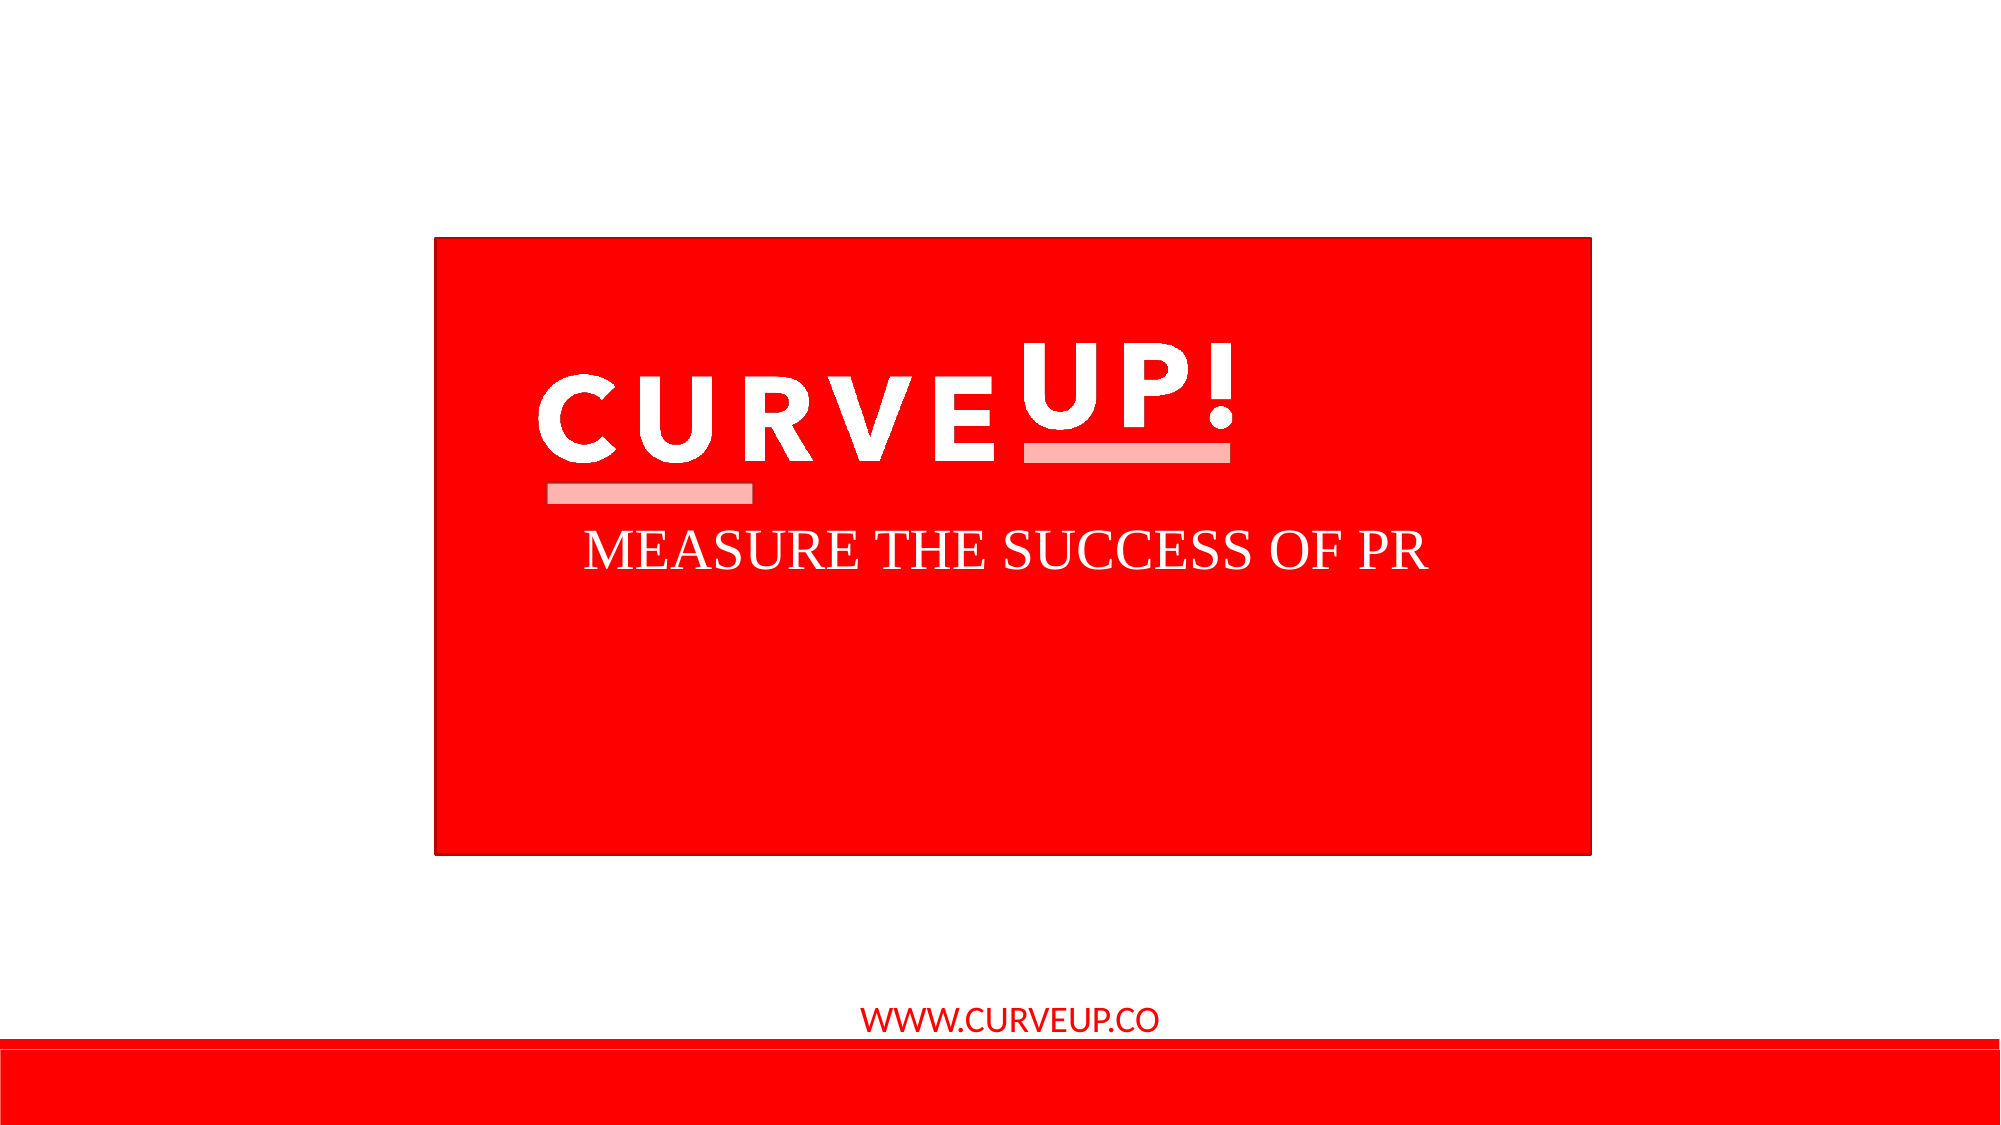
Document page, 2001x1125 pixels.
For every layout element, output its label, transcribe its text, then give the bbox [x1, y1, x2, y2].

picture [536, 478, 766, 510]
text_box MEASURE THE SUCCESS OF PR [434, 237, 1592, 856]
picture [473, 333, 1291, 474]
text_box WWW.CURVEUP.CO [815, 987, 1205, 1047]
